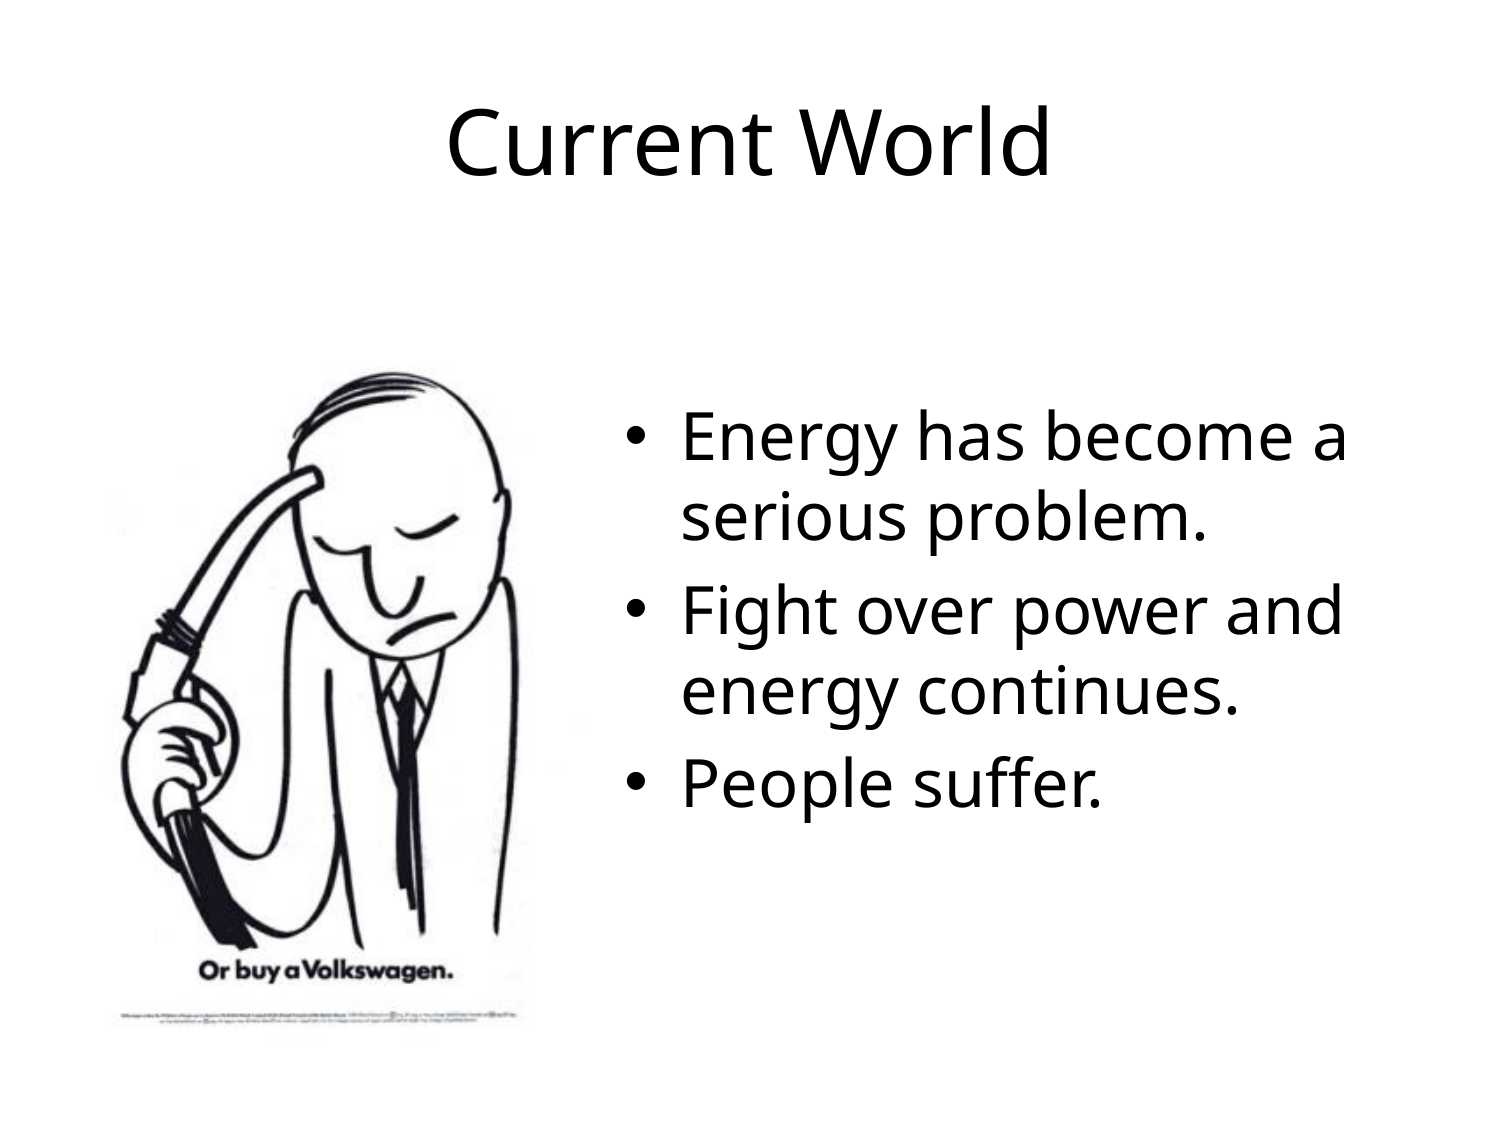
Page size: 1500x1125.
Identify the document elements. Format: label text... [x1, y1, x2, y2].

list Energy has become a serious problem. Fight over power and energy continues. People suffer. [609, 386, 1383, 980]
title Current World [75, 45, 1425, 233]
picture [70, 339, 587, 1042]
